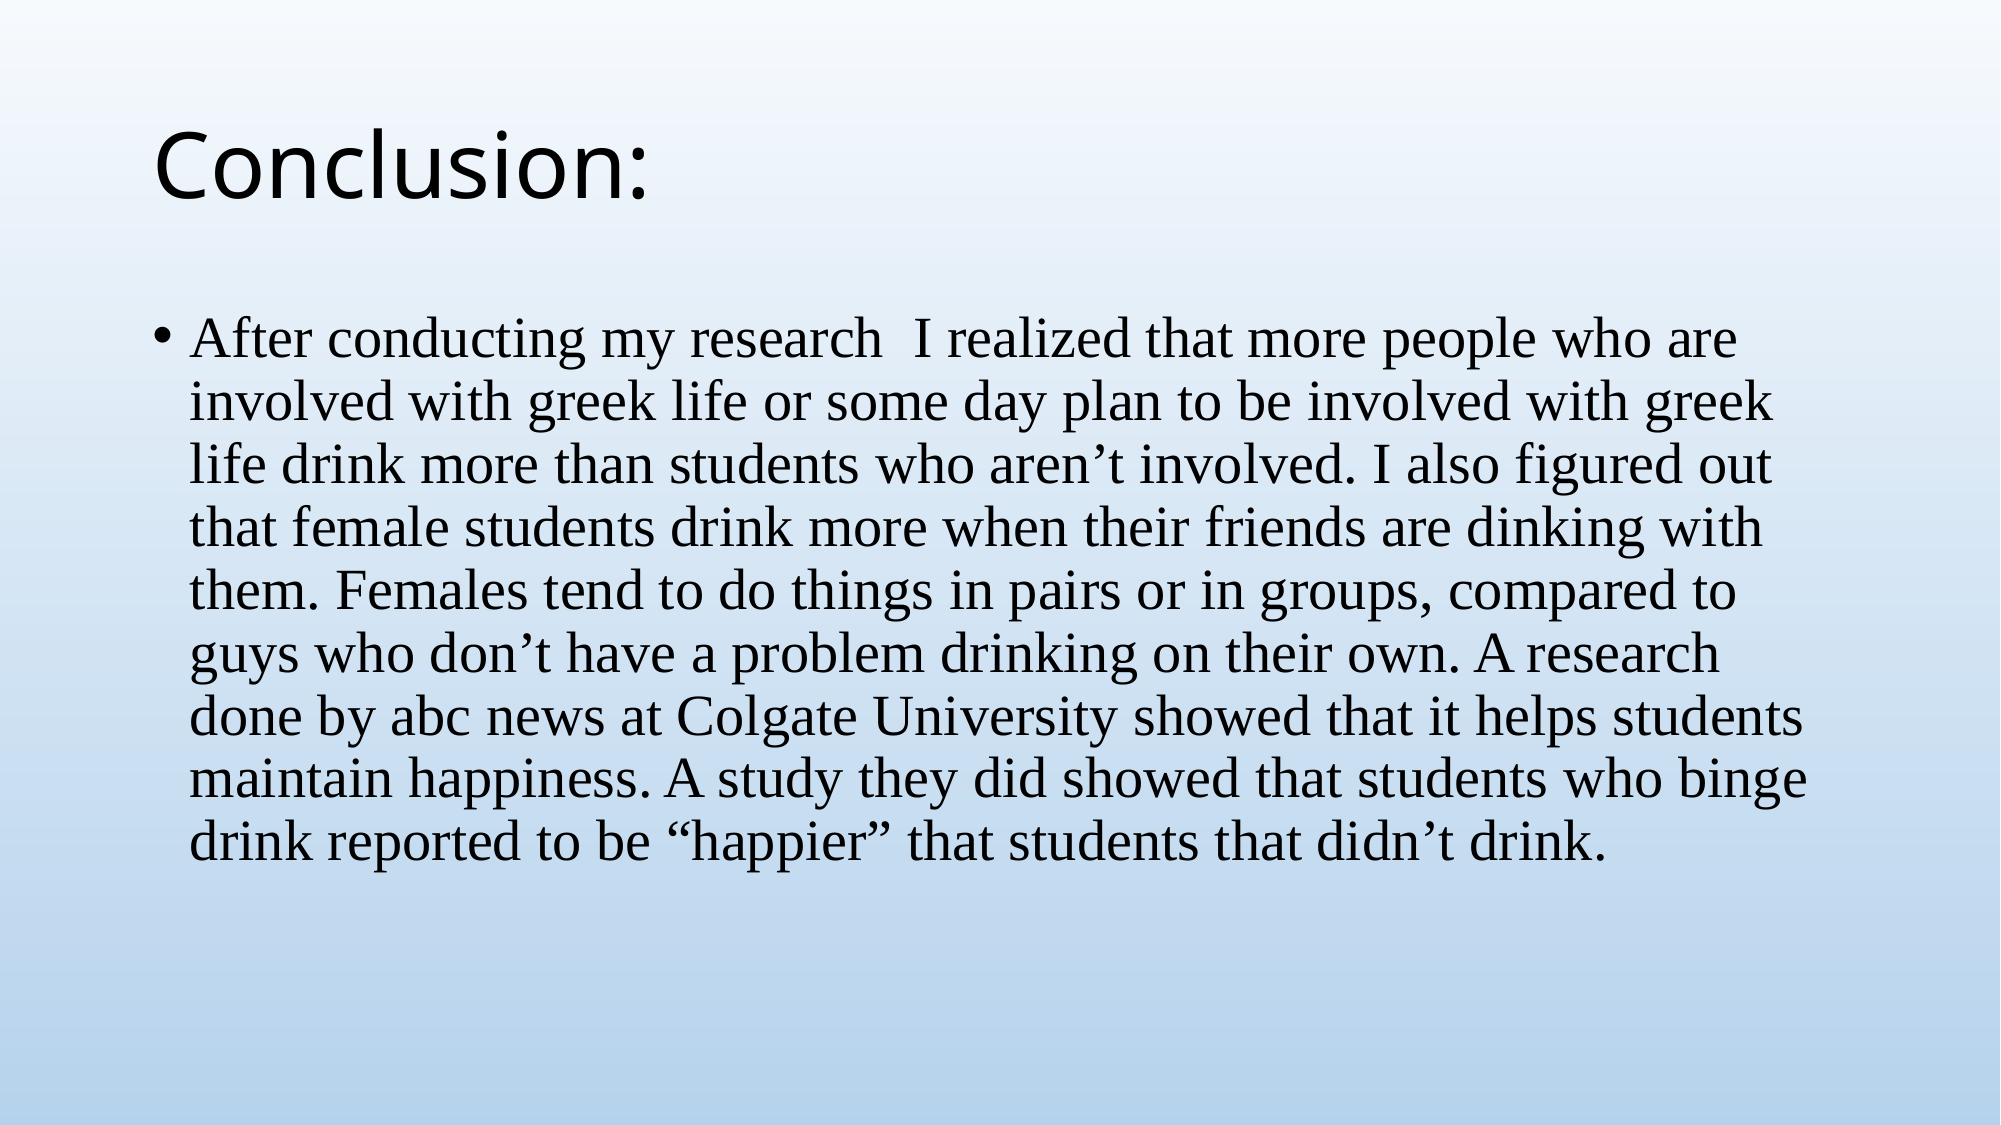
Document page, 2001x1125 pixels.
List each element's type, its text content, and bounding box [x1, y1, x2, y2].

title Conclusion: [137, 59, 1863, 278]
list After conducting my research I realized that more people who are involved with greek life or some day plan to be involved with greek life drink more than students who aren’t involved. I also figured out that female students drink more when their friends are dinking with them. Females tend to do things in pairs or in groups, compared to guys who don’t have a problem drinking on their own. A research done by abc news at Colgate University showed that it helps students maintain happiness. A study they did showed that students who binge drink reported to be “happier” that students that didn’t drink. [137, 299, 1863, 1014]
